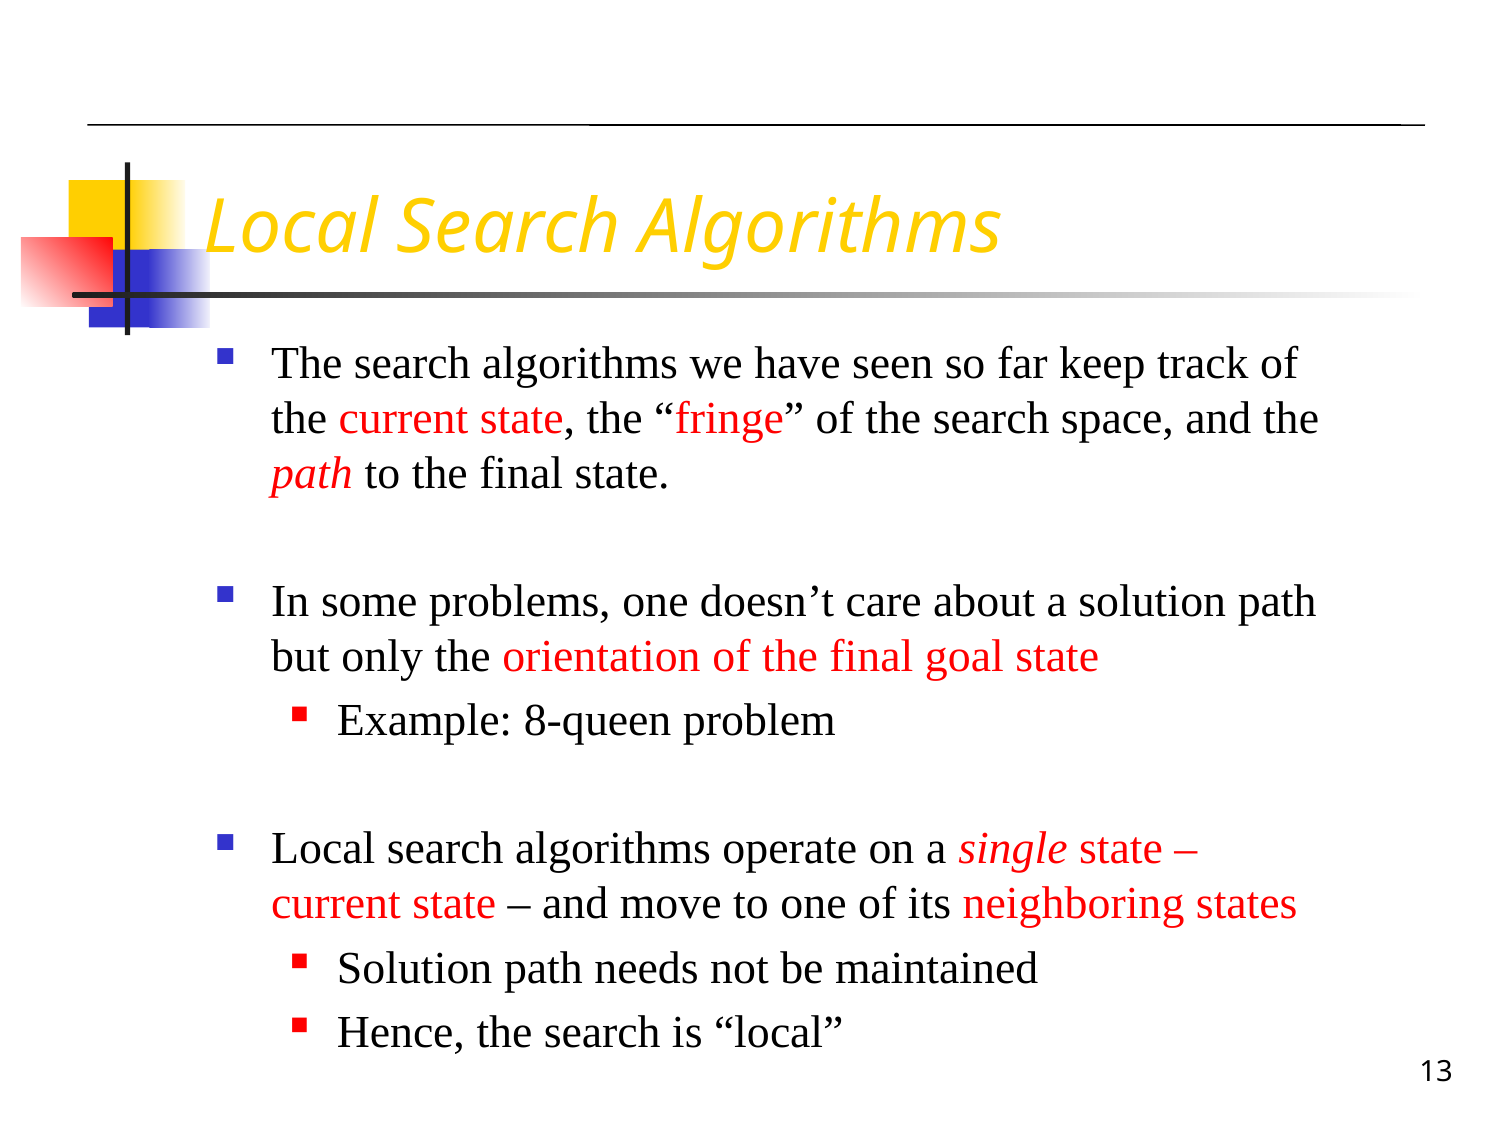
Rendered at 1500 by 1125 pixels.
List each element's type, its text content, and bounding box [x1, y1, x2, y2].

title Local Search Algorithms [188, 140, 1468, 276]
slide_number 13 [1154, 1023, 1468, 1100]
list The search algorithms we have seen so far keep track of the current state, the “fringe” of the search space, and the path to the final state. In some problems, one doesn’t care about a solution path but only the orientation of the final goal state Example: 8-queen problem Local search algorithms operate on a single state – current state – and move to one of its neighboring states Solution path needs not be maintained Hence, the search is “local” [199, 324, 1351, 1088]
